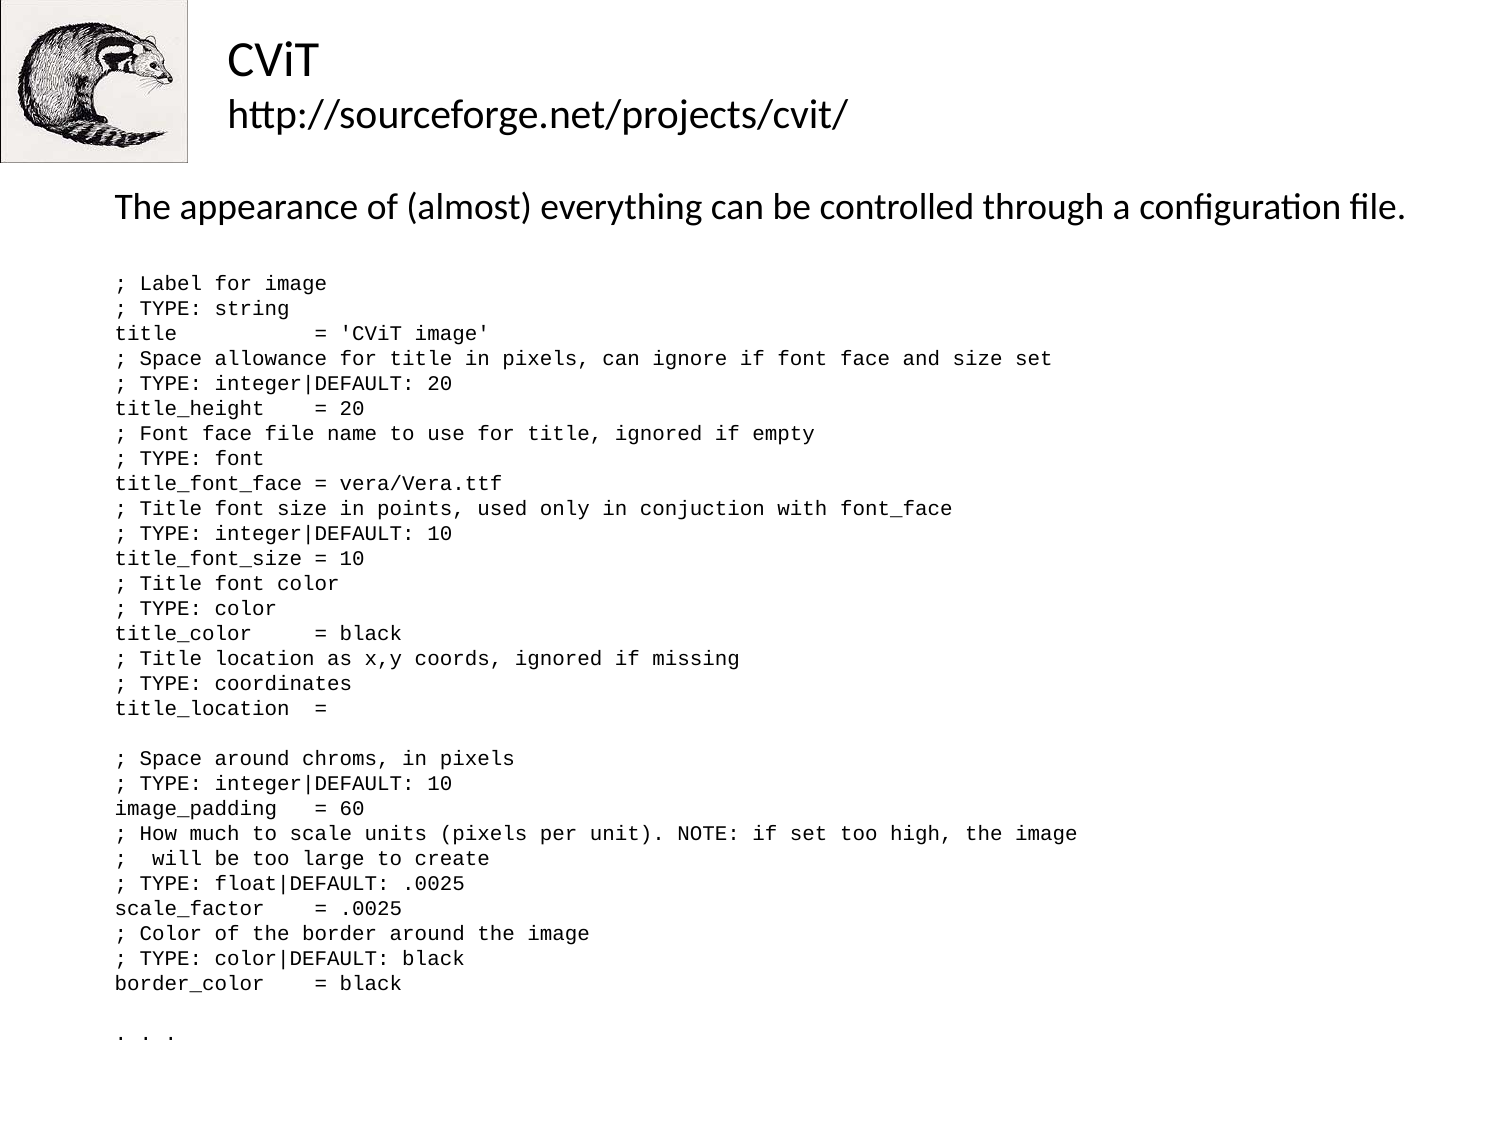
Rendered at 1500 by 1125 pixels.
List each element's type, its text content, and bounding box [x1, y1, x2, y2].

title CViT http://sourceforge.net/projects/cvit/ [212, 0, 900, 163]
picture [0, 0, 189, 163]
text_box ; Label for image ; TYPE: string title = 'CViT image' ; Space allowance for title in pixels, can ignore if font face and size set ; TYPE: integer|DEFAULT: 20 title_height = 20 ; Font face file name to use for title, ignored if empty ; TYPE: font title_font_face = vera/Vera.ttf ; Title font size in points, used only in conjuction with font_face ; TYPE: integer|DEFAULT: 10 title_font_size = 10 ; Title font color ; TYPE: color title_color = black ; Title location as x,y coords, ignored if missing ; TYPE: coordinates title_location = ; Space around chroms, in pixels ; TYPE: integer|DEFAULT: 10 image_padding = 60 ; How much to scale units (pixels per unit). NOTE: if set too high, the image ; will be too large to create ; TYPE: float|DEFAULT: .0025 scale_factor = .0025 ; Color of the border around the image ; TYPE: color|DEFAULT: black border_color = black . . . [99, 262, 1363, 1052]
text_box The appearance of (almost) everything can be controlled through a configuration file. [99, 174, 1438, 235]
